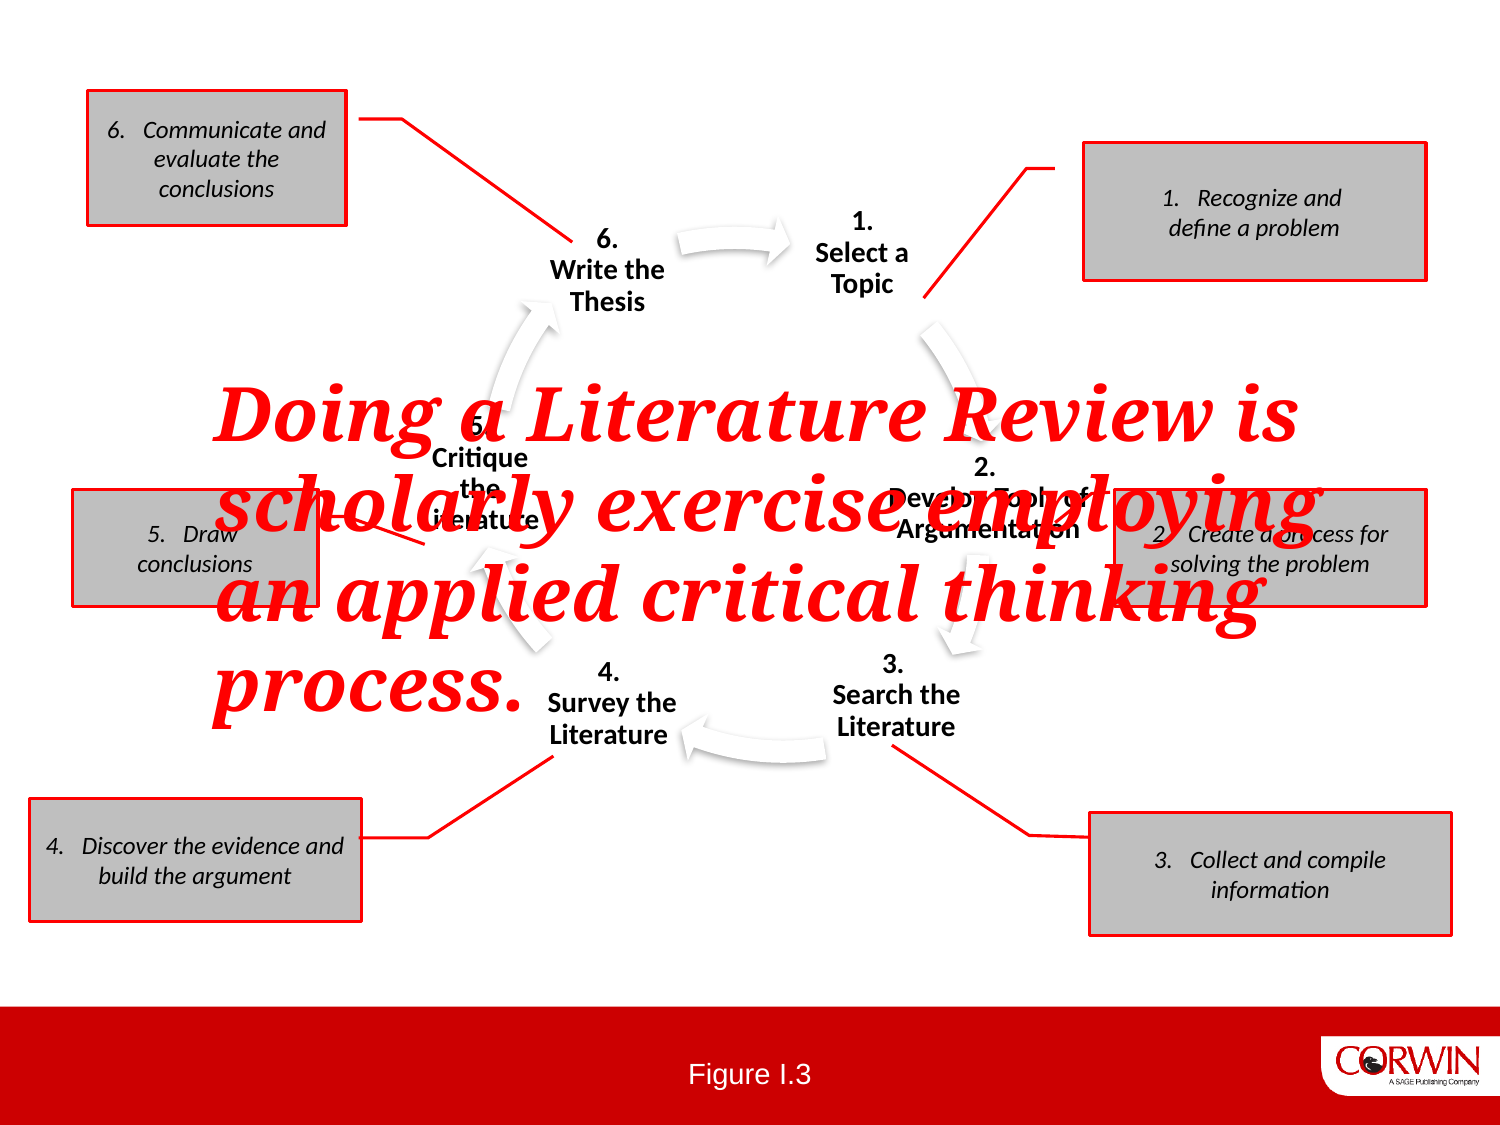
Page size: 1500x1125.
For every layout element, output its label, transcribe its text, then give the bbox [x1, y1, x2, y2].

text_box 1. Recognize and define a problem [990, 166, 1055, 210]
text_box 3. Collect and compile information [936, 777, 1453, 937]
picture [0, 0, 1500, 1125]
text_box Doing a Literature Review is scholarly exercise employing an applied critical thinking process. [200, 358, 426, 734]
text_box Doing a Literature Review is scholarly exercise employing an applied critical thinking process. [1093, 358, 1363, 734]
text_box 4. Discover the evidence and build the argument [27, 777, 526, 923]
text_box 5. Draw conclusions [70, 487, 200, 609]
text_box 2. Create a process for solving the problem [1363, 487, 1428, 609]
text_box 1. Recognize and define a problem [1081, 140, 1428, 283]
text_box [431, 211, 1087, 770]
text_box 6. Communicate and evaluate the conclusions [85, 88, 348, 228]
text_box 6. Communicate and evaluate the conclusions [358, 116, 532, 210]
footer Figure I.3 [512, 1042, 988, 1103]
